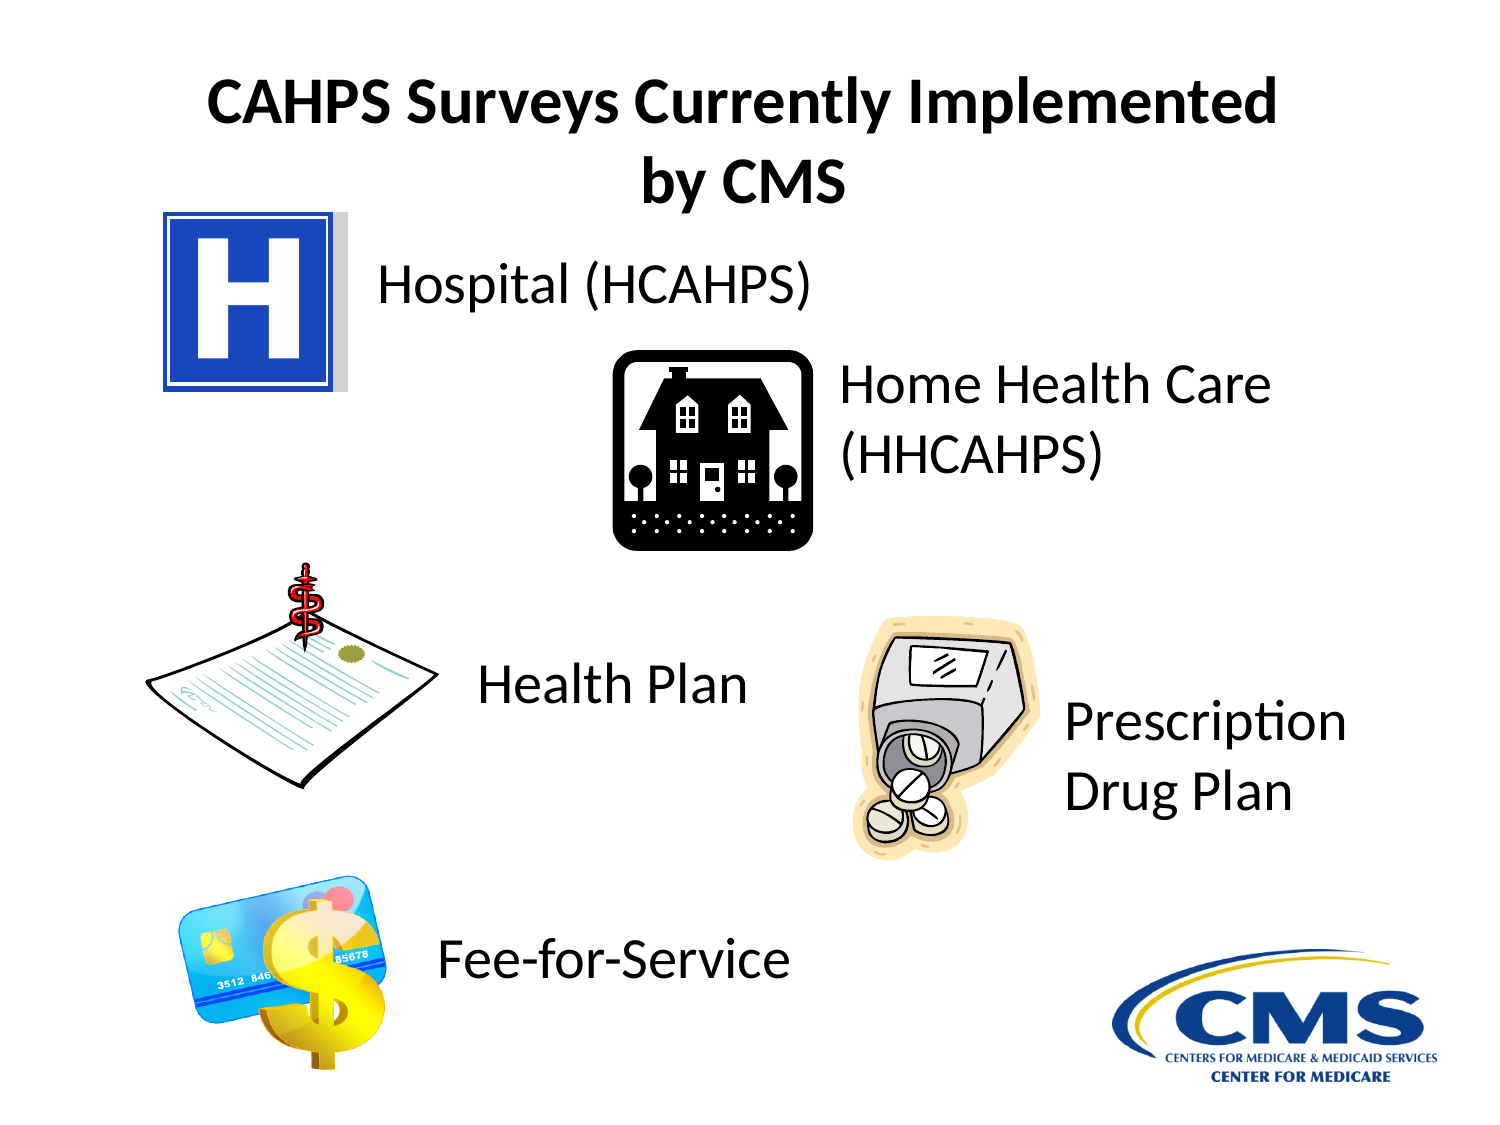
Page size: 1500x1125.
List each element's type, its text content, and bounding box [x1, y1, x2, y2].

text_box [849, 612, 1426, 865]
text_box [162, 212, 888, 394]
picture [1112, 949, 1437, 1082]
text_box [612, 337, 1363, 552]
text_box CAHPS Surveys Currently Implemented by CMS [162, 49, 1325, 225]
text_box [124, 562, 913, 791]
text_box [174, 862, 817, 1076]
